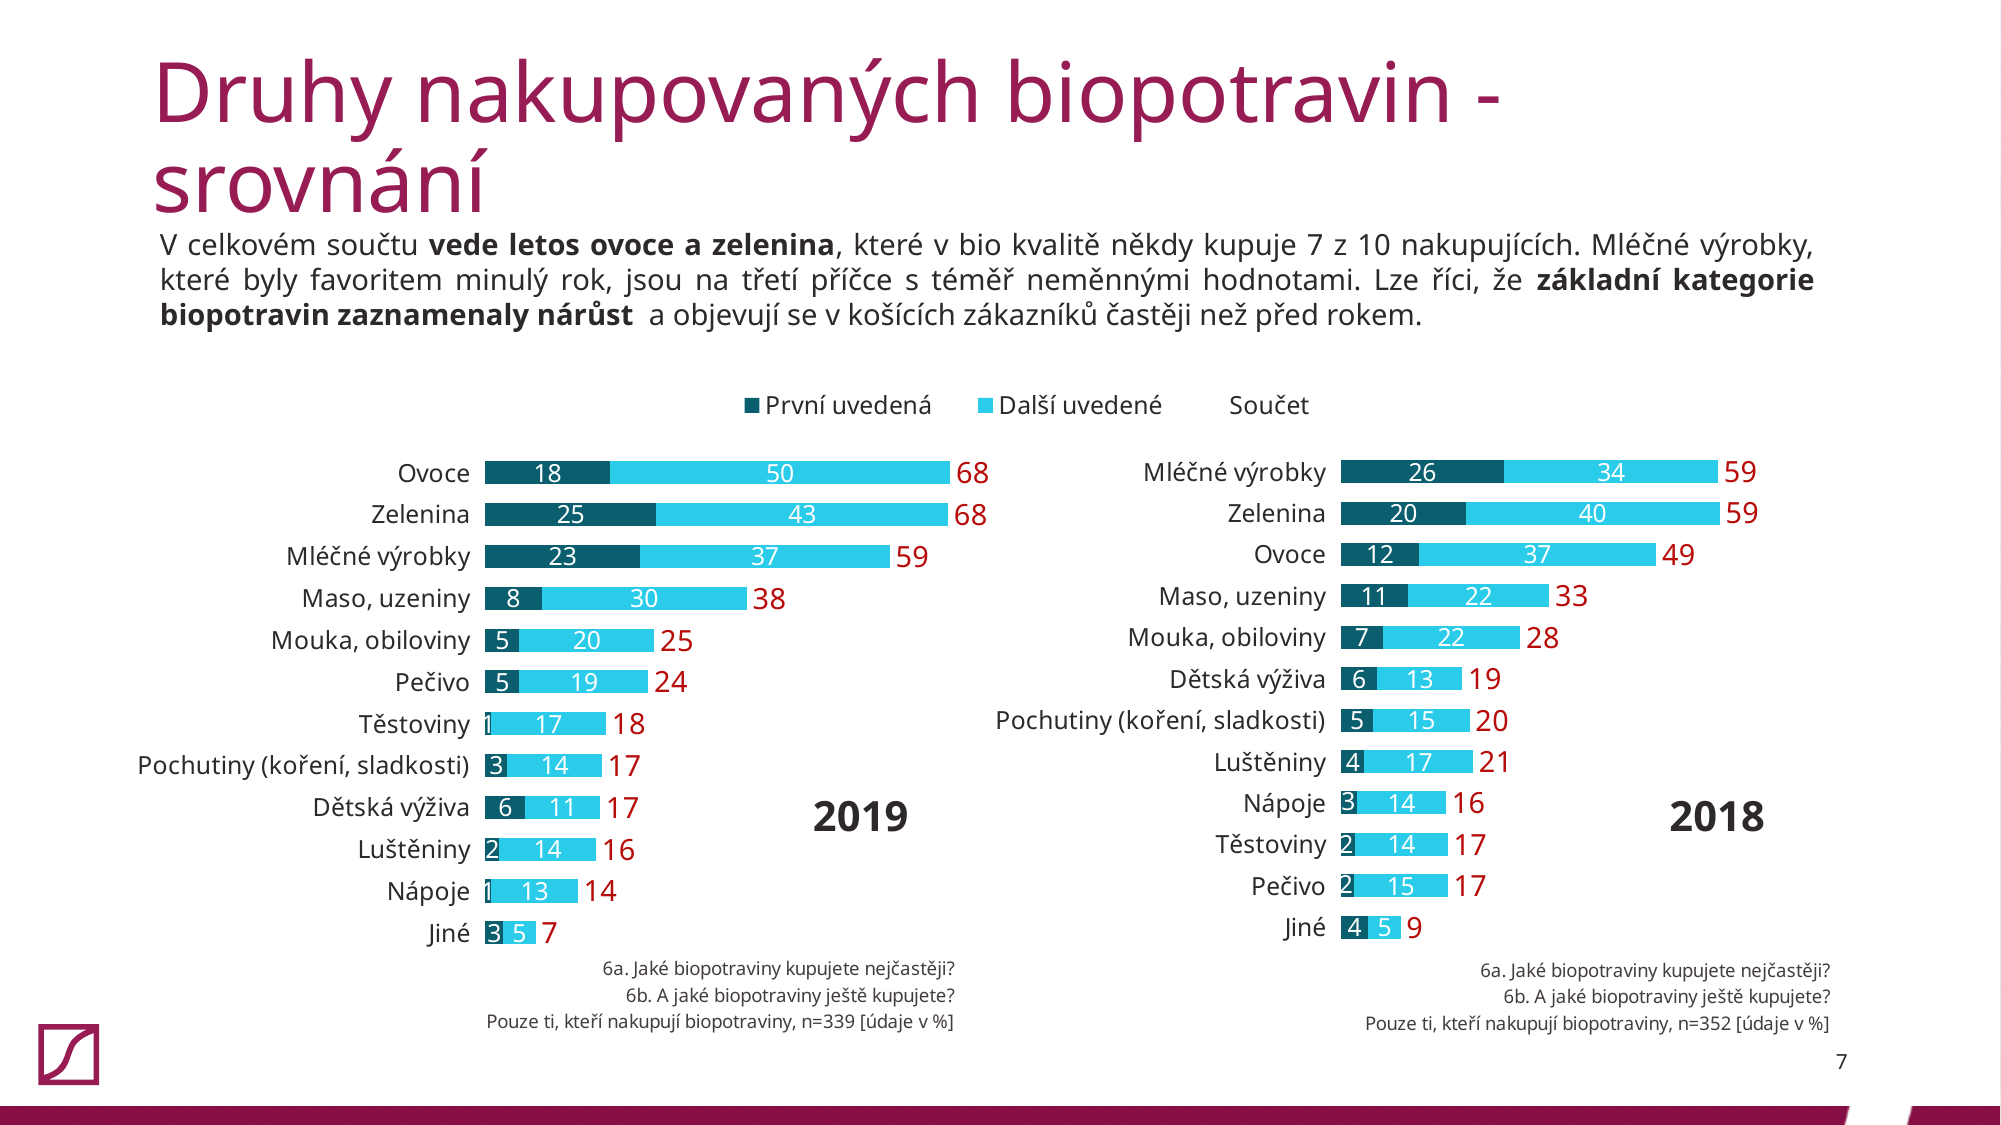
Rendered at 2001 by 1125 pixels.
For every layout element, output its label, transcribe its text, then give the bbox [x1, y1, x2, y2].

title Druhy nakupovaných biopotravin - srovnání [137, 59, 1863, 222]
slide_number 7 [1639, 1060, 1863, 1085]
chart [137, 268, 1868, 1060]
text_box V celkovém součtu vede letos ovoce a zelenina, které v bio kvalitě někdy kupuje 7 z 10 nakupujících. Mléčné výrobky, které byly favoritem minulý rok, jsou na třetí příčce s téměř neměnnými hodnotami. Lze říci, že základní kategorie biopotravin zaznamenaly nárůst a objevují se v košících zákazníků častěji než před rokem. [145, 218, 1830, 329]
picture [0, 0, 2001, 1125]
